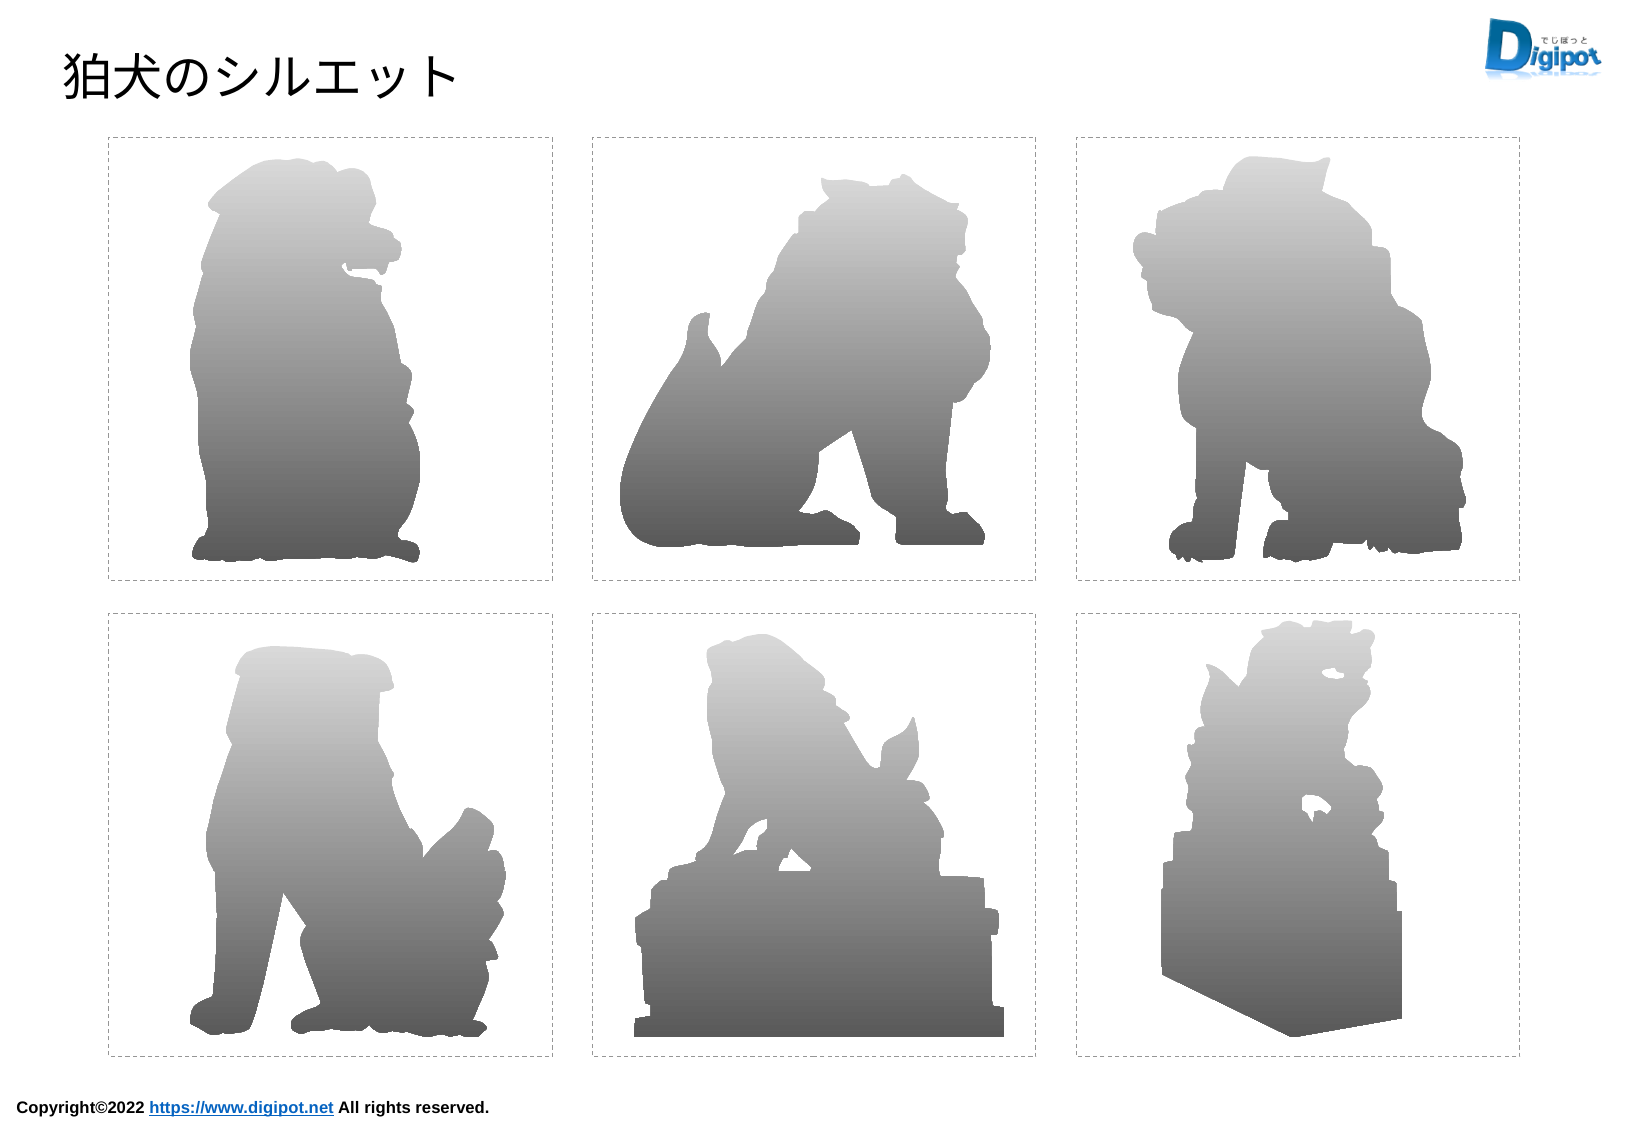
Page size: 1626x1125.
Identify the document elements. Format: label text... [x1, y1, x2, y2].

text_box [634, 633, 1005, 1038]
text_box [189, 646, 506, 1038]
text_box [189, 158, 421, 563]
text_box [1161, 620, 1403, 1038]
text_box 狛犬のシルエット [47, 38, 478, 113]
text_box [620, 173, 991, 548]
text_box [1133, 156, 1467, 563]
picture [1485, 18, 1602, 82]
